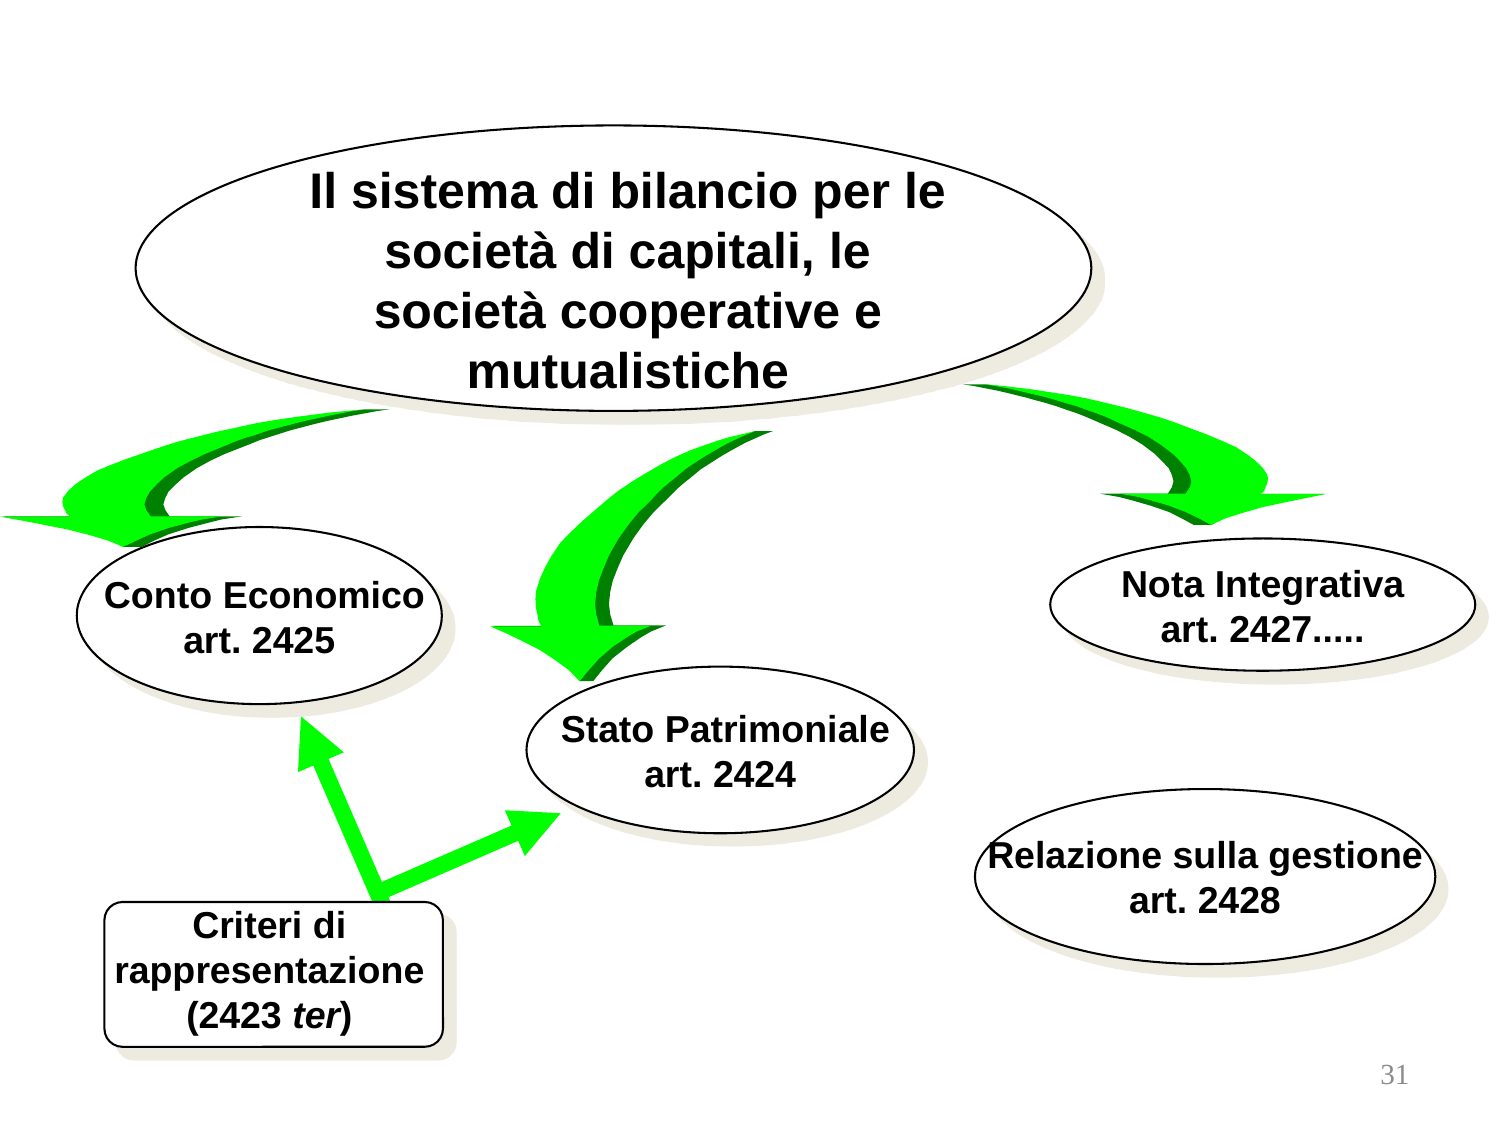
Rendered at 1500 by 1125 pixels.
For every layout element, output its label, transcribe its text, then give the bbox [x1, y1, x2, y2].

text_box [135, 125, 1092, 412]
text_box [489, 430, 774, 682]
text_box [300, 716, 561, 906]
text_box [391, 334, 1352, 620]
text_box Stato Patrimoniale art. 2424 [545, 670, 914, 834]
slide_number 31 [1074, 1042, 1425, 1103]
text_box Conto Economico art. 2425 [76, 554, 442, 705]
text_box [0, 409, 390, 548]
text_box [962, 384, 1327, 526]
text_box Nota Integrativa art. 2427..... [1050, 538, 1476, 671]
text_box Relazione sulla gestione art. 2428 [974, 789, 1436, 965]
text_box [95, 893, 444, 1048]
